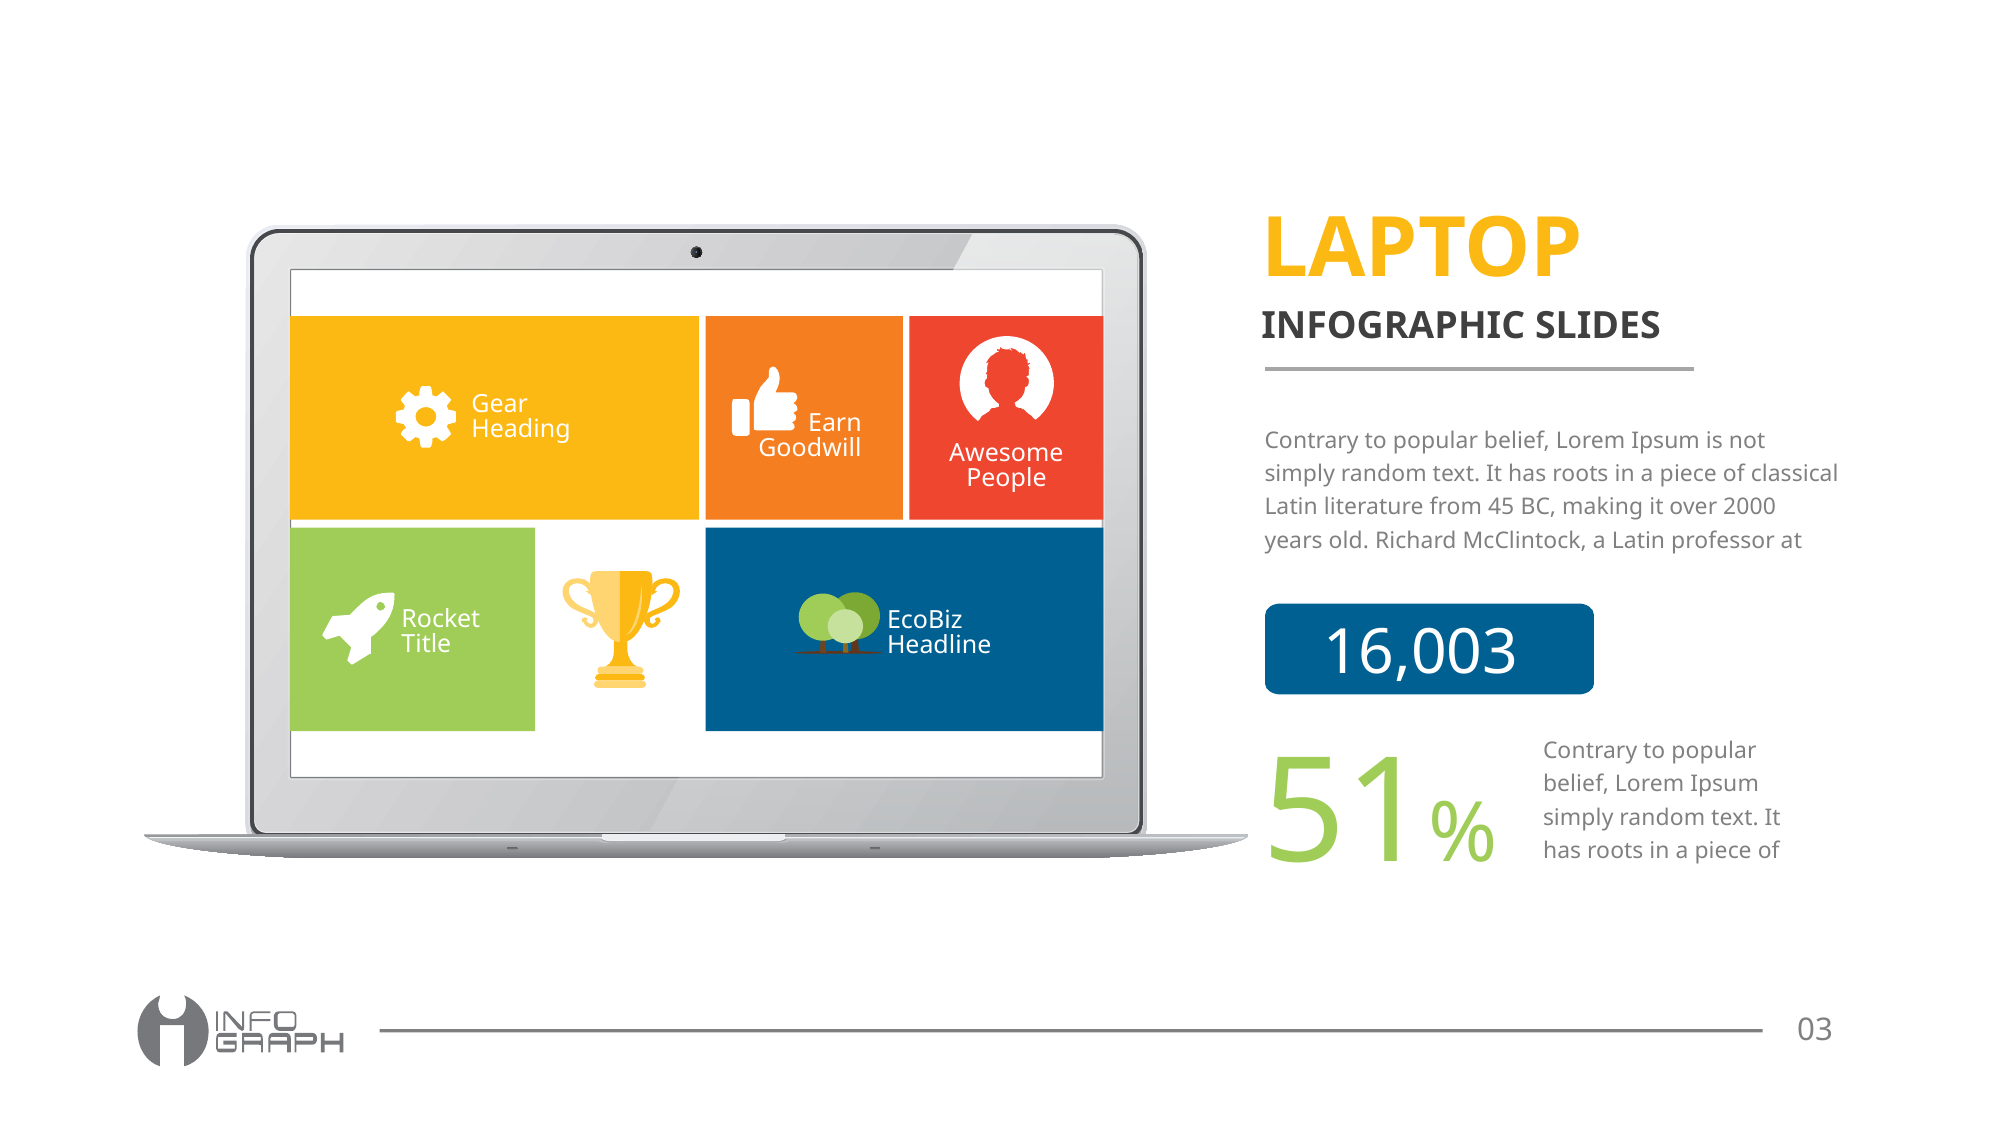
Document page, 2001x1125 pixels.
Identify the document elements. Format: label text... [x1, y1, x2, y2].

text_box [144, 224, 1856, 901]
slide_number 03 [1767, 983, 1863, 1079]
